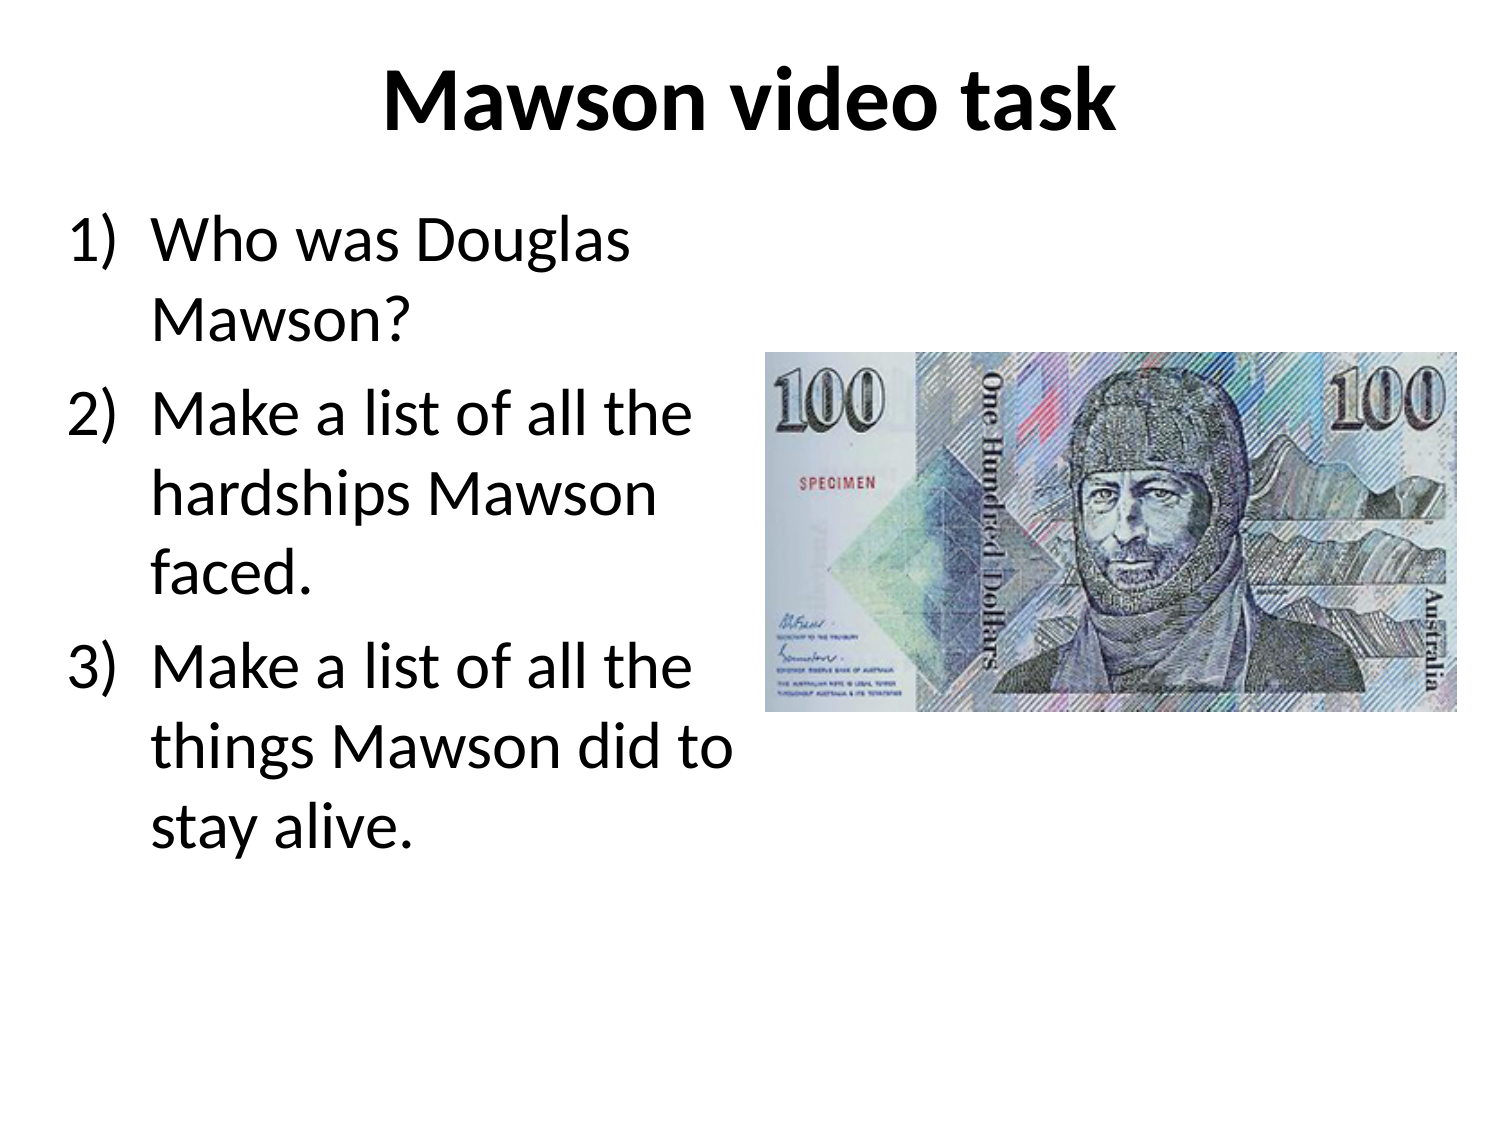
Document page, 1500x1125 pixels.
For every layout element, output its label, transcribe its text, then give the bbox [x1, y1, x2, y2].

title Mawson video task [75, 0, 1425, 188]
picture [765, 352, 1457, 713]
list Who was Douglas Mawson? Make a list of all the hardships Mawson faced. Make a list of all the things Mawson did to stay alive. [51, 187, 789, 930]
